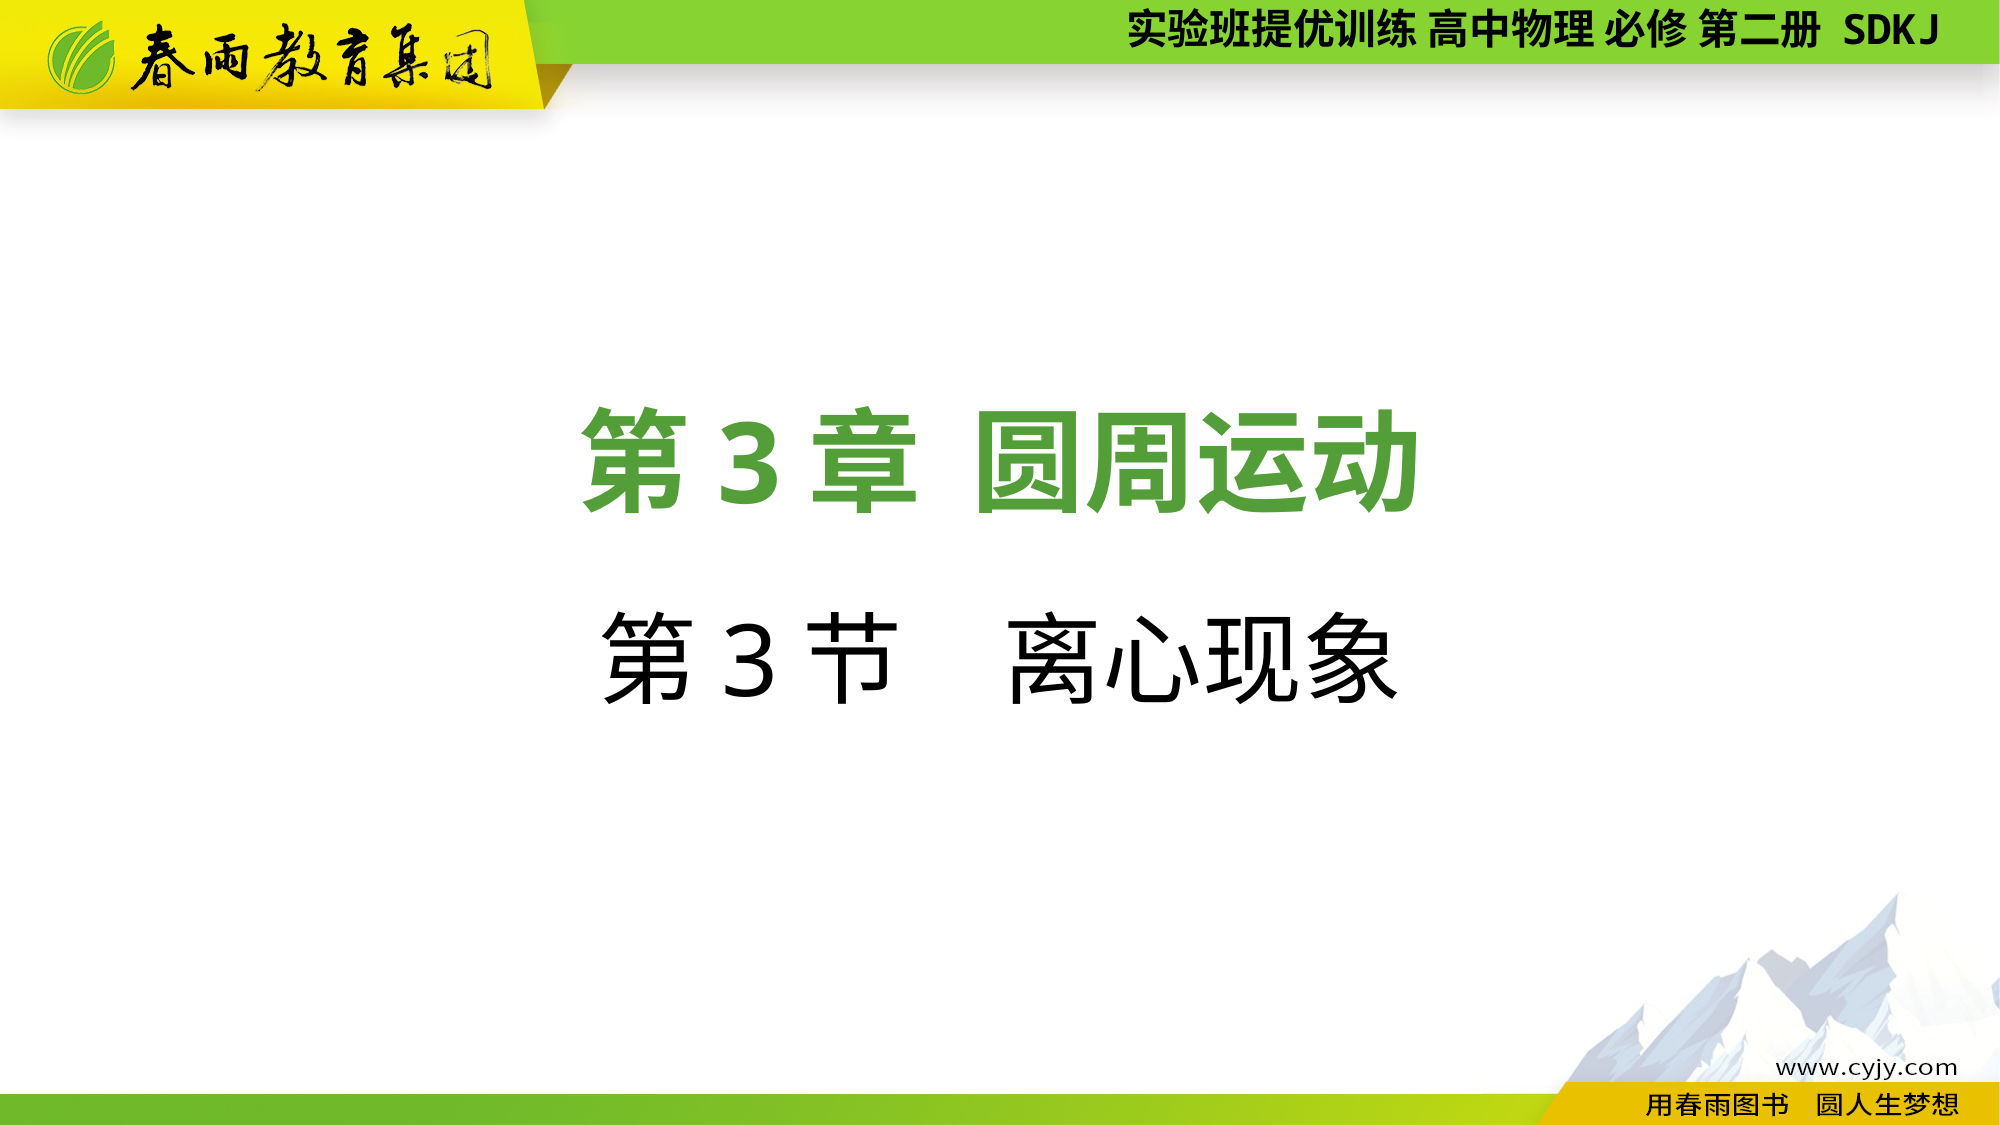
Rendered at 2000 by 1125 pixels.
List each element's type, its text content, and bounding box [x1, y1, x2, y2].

picture [0, 0, 2000, 1125]
text_box 第3节 离心现象 [54, 528, 1946, 724]
text_box 第3章 圆周运动 [54, 316, 1946, 528]
